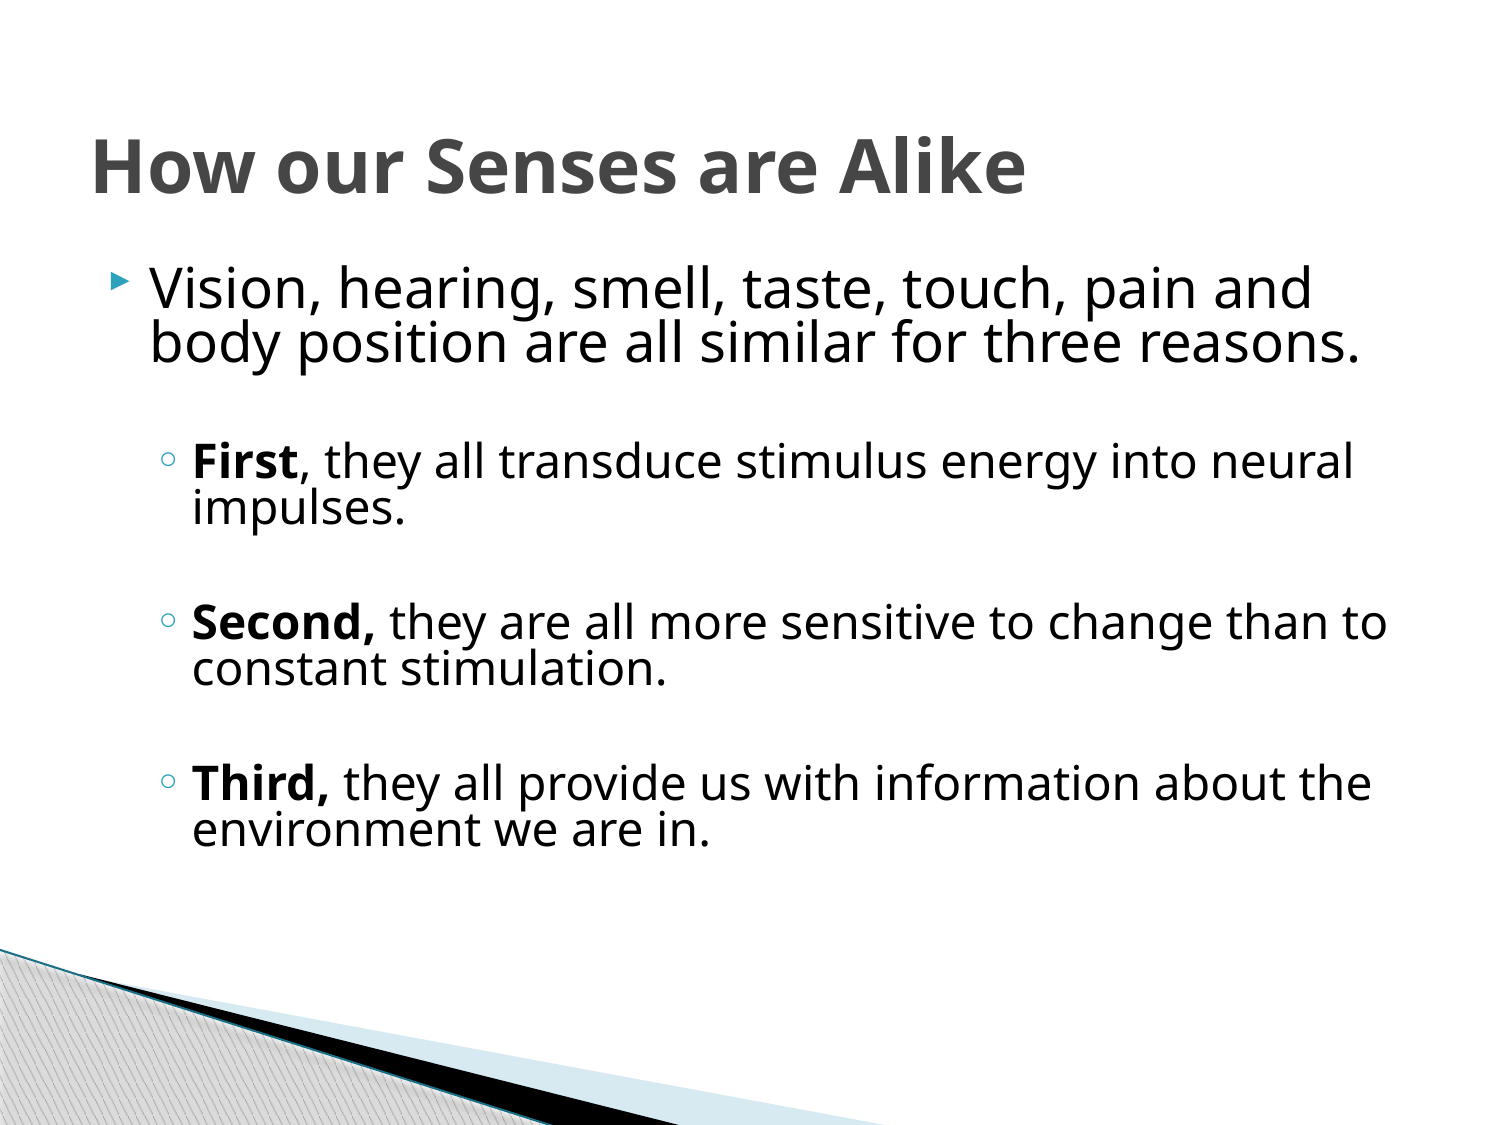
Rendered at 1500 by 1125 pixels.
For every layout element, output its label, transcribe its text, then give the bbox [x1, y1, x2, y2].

list Vision, hearing, smell, taste, touch, pain and body position are all similar for three reasons. First, they all transduce stimulus energy into neural impulses. Second, they are all more sensitive to change than to constant stimulation. Third, they all provide us with information about the environment we are in. [75, 258, 1425, 1050]
title How our Senses are Alike [75, 70, 1425, 258]
